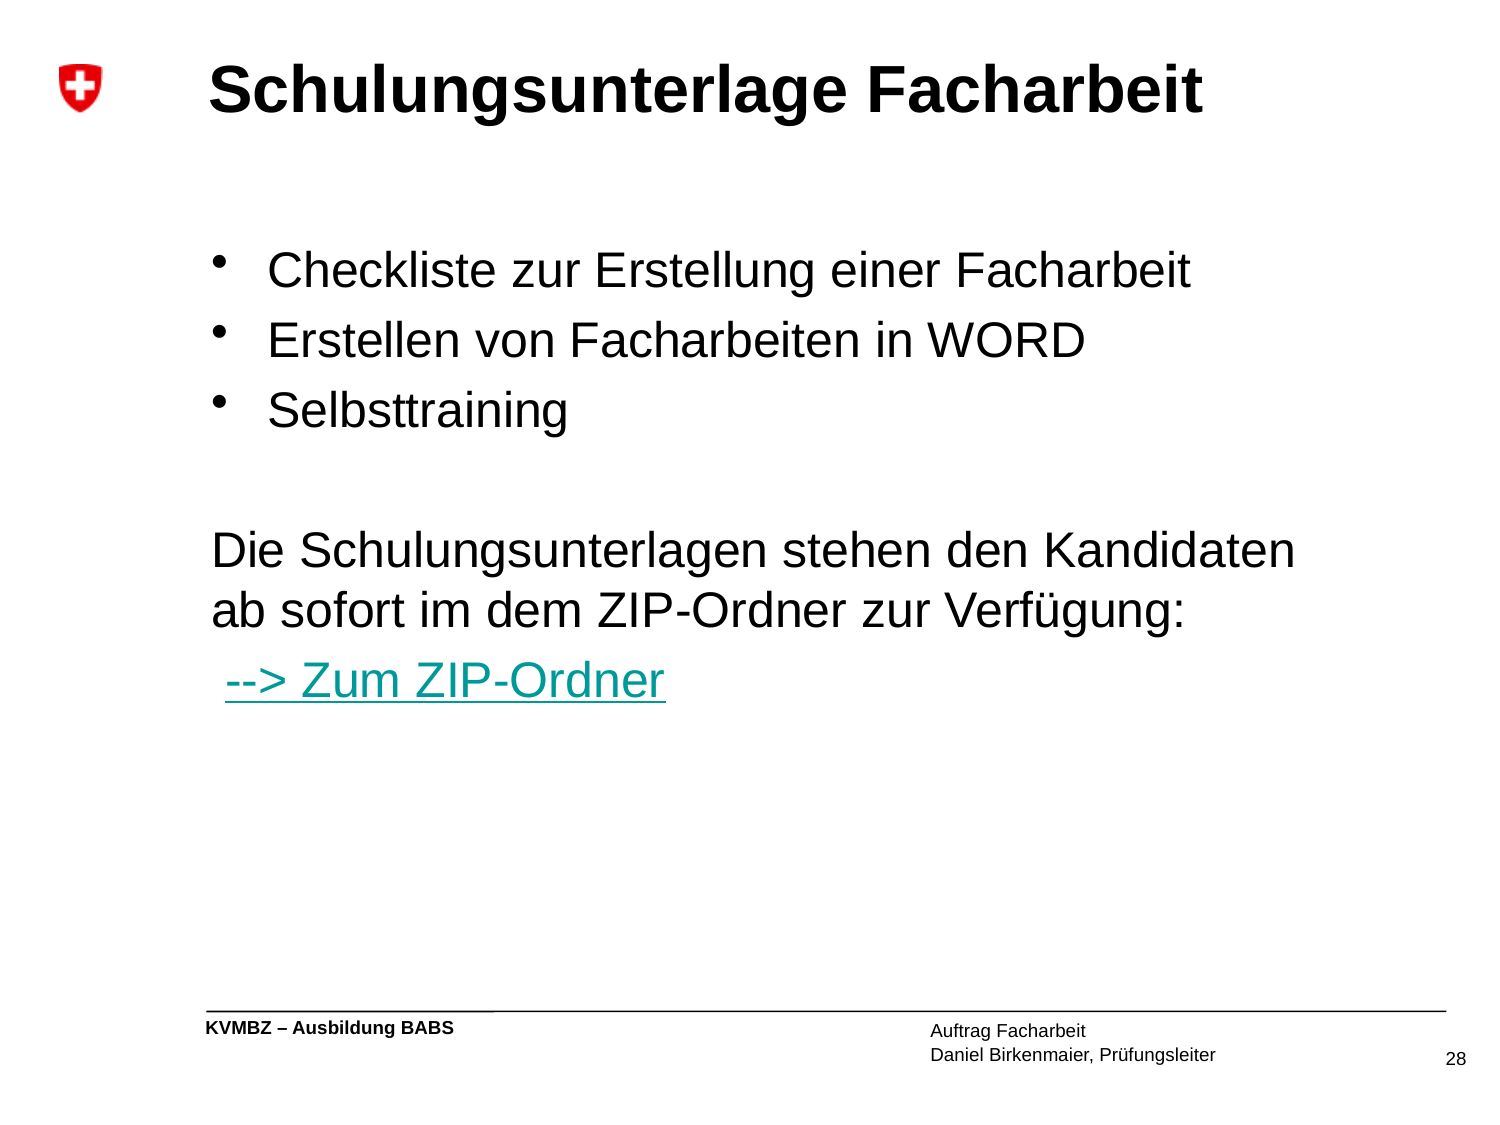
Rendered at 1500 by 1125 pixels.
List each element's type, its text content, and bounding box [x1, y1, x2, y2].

title Schulungsunterlage Facharbeit [207, 45, 1433, 209]
slide_number Auftrag Facharbeit [915, 1011, 1447, 1048]
footer Daniel Birkenmaier, Prüfungsleiter [915, 1048, 1447, 1071]
list Checkliste zur Erstellung einer Facharbeit Erstellen von Facharbeiten in WORD Selbsttraining Die Schulungsunterlagen stehen den Kandidaten ab sofort im dem ZIP-Ordner zur Verfügung: --> Zum ZIP-Ordner [210, 237, 1438, 1012]
picture [59, 64, 103, 114]
